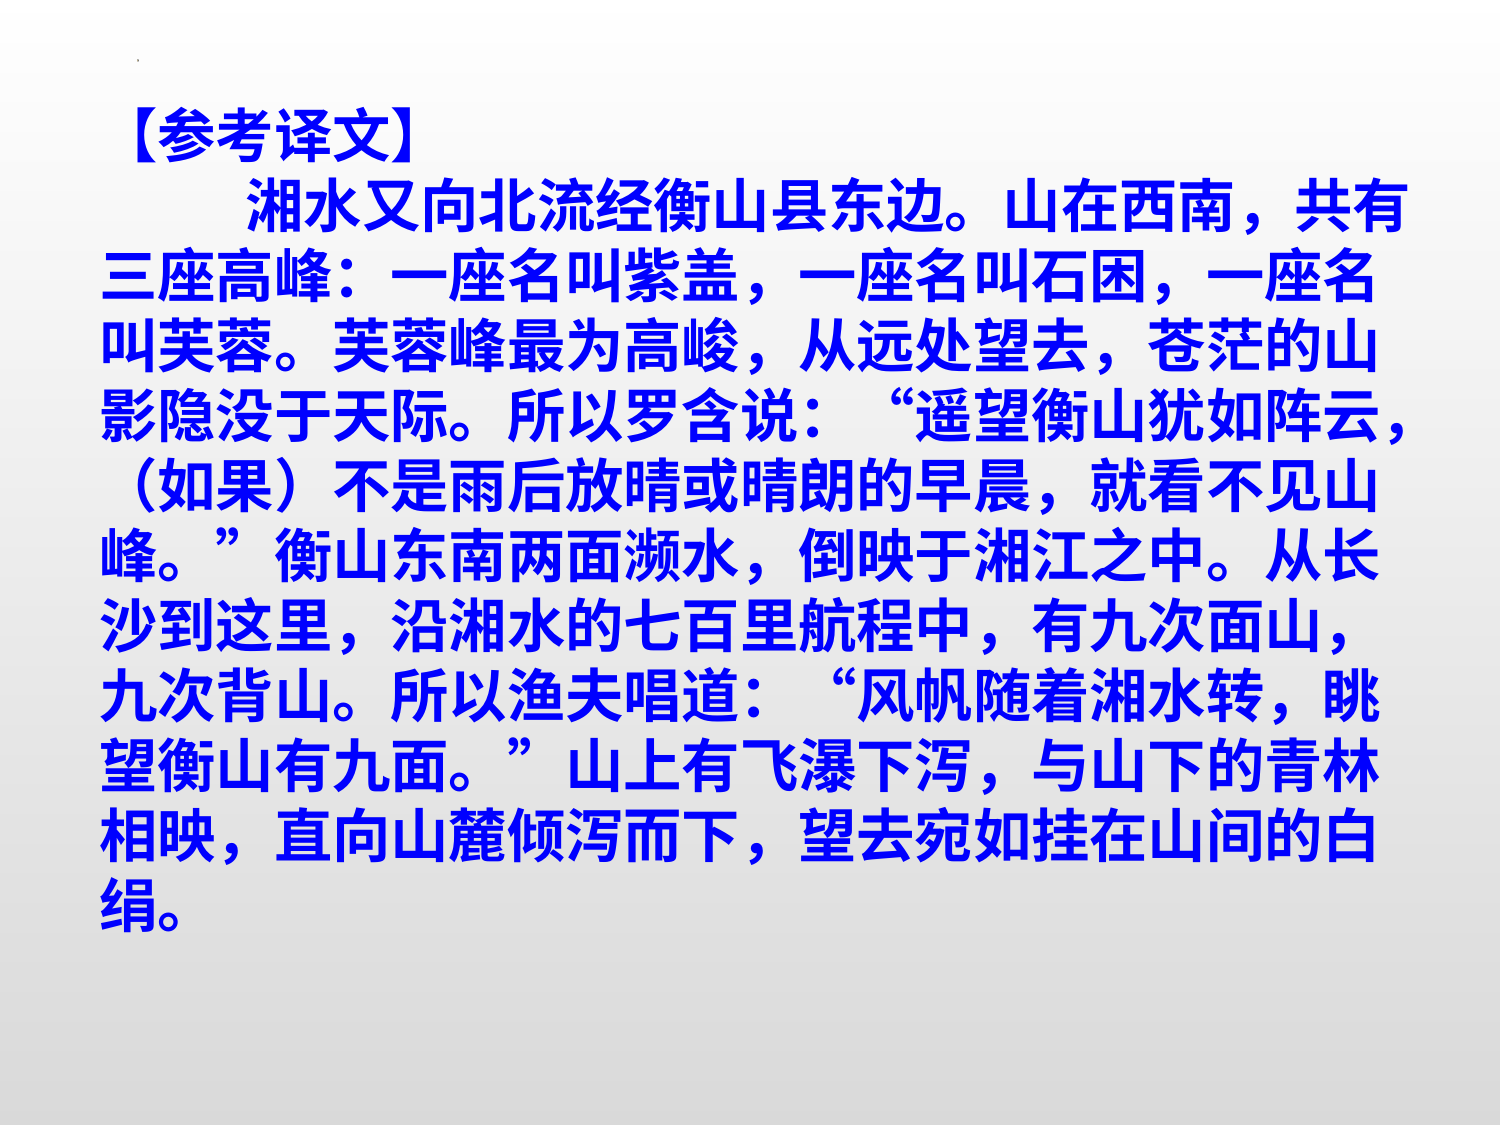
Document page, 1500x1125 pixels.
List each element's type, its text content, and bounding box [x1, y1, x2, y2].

text_box 【参考译文】 湘水又向北流经衡山县东边。山在西南，共有三座高峰：一座名叫紫盖，一座名叫石困，一座名叫芙蓉。芙蓉峰最为高峻，从远处望去，苍茫的山影隐没于天际。所以罗含说：“遥望衡山犹如阵云，（如果）不是雨后放晴或晴朗的早晨，就看不见山峰。”衡山东南两面濒水，倒映于湘江之中。从长沙到这里，沿湘水的七百里航程中，有九次面山，九次背山。所以渔夫唱道：“风帆随着湘水转，眺望衡山有九面。”山上有飞瀑下泻，与山下的青林相映，直向山麓倾泻而下，望去宛如挂在山间的白绢。 [84, 91, 1434, 947]
